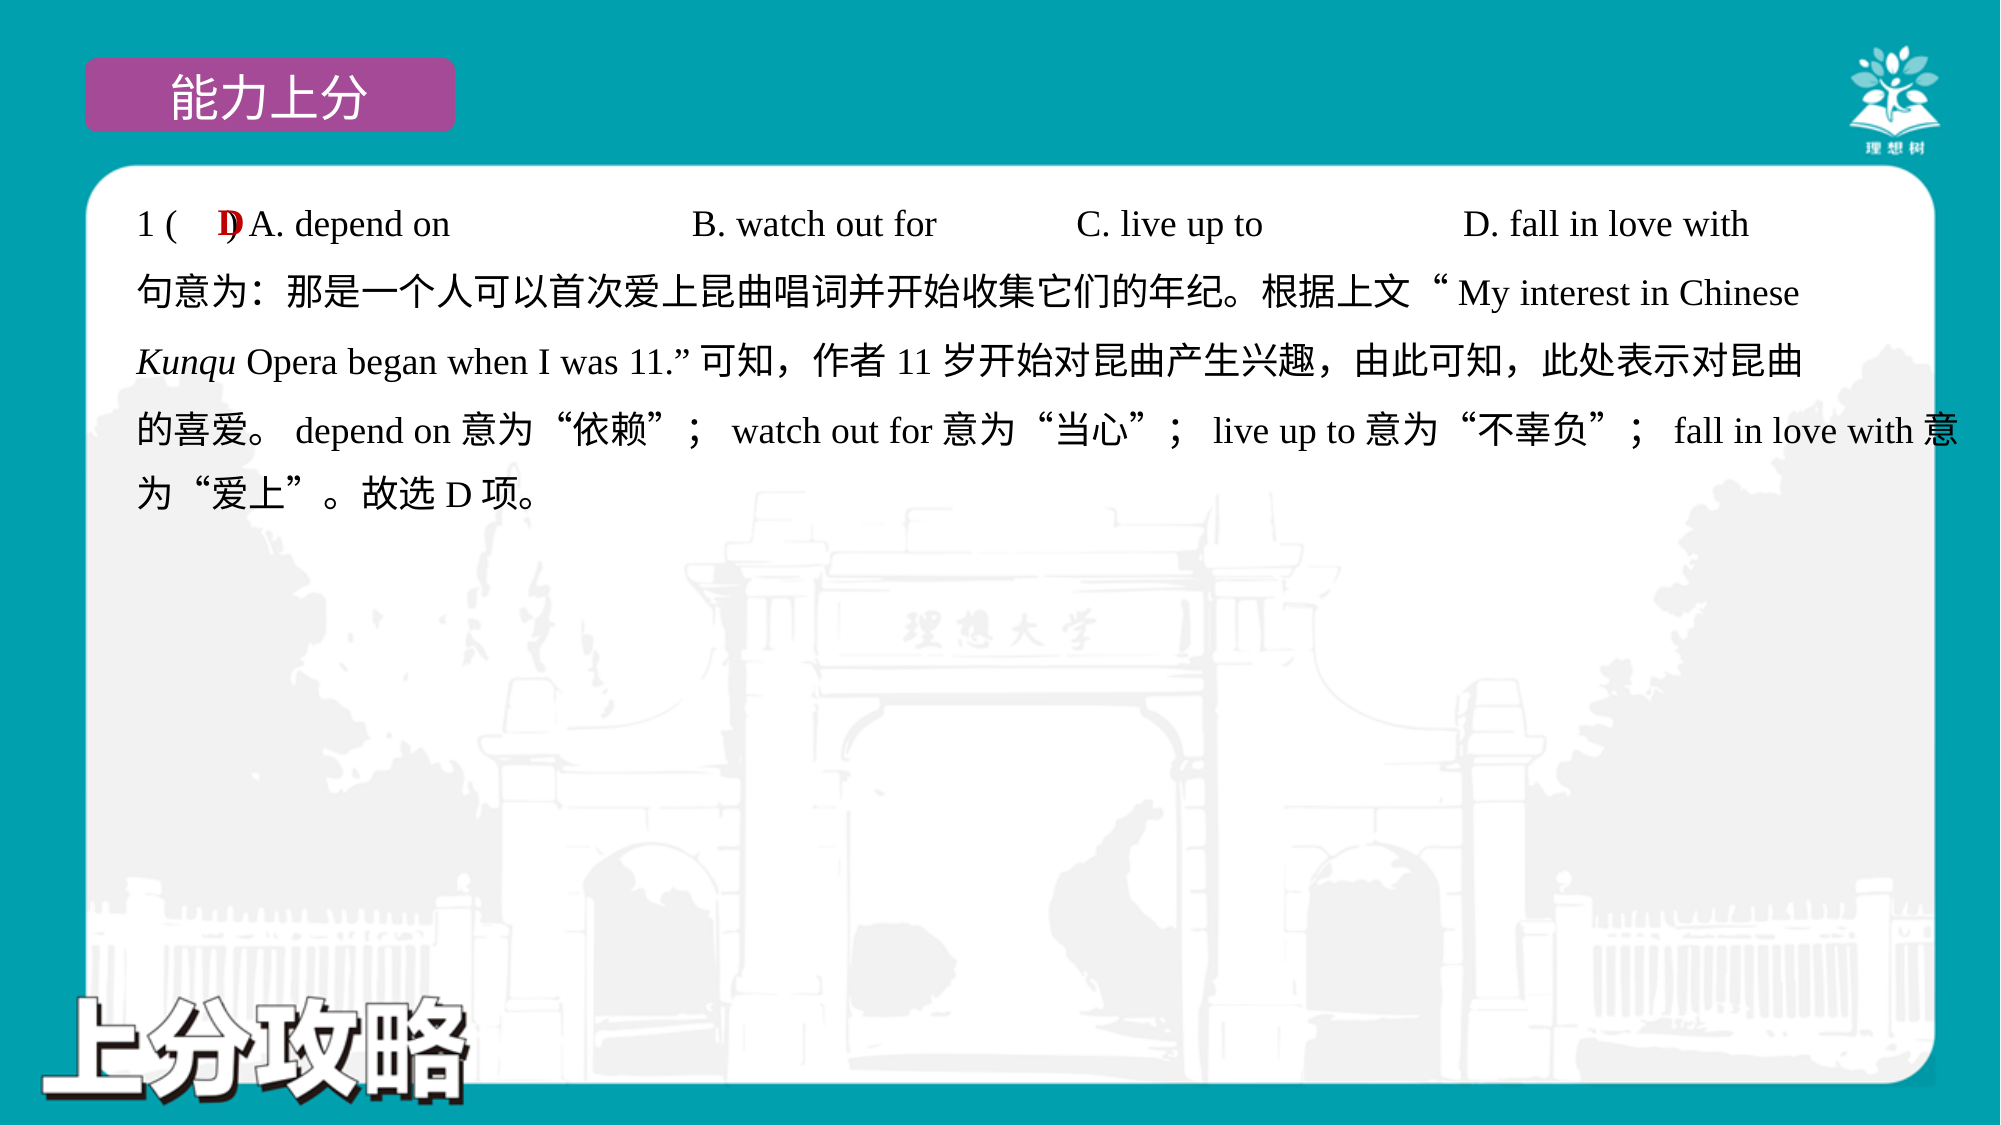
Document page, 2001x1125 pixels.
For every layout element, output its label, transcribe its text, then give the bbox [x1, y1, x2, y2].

text_box D [204, 176, 259, 236]
picture [0, 0, 2000, 1125]
text_box 句意为：那是一个人可以首次爱上昆曲唱词并开始收集它们的年纪。根据上文“My interest in Chinese Kunqu Opera began when I was 11.”可知，作者11岁开始对昆曲产生兴趣，由此可知，此处表示对昆曲 的喜爱。depend on意为“依赖”；watch out for意为“当心”；live up to意为“不辜负”；fall in love with意 为“爱上”。故选D项。 [136, 244, 1865, 509]
text_box 1 ( ) A. depend on B. watch out for C. live up to D. fall in love with [136, 176, 1865, 237]
